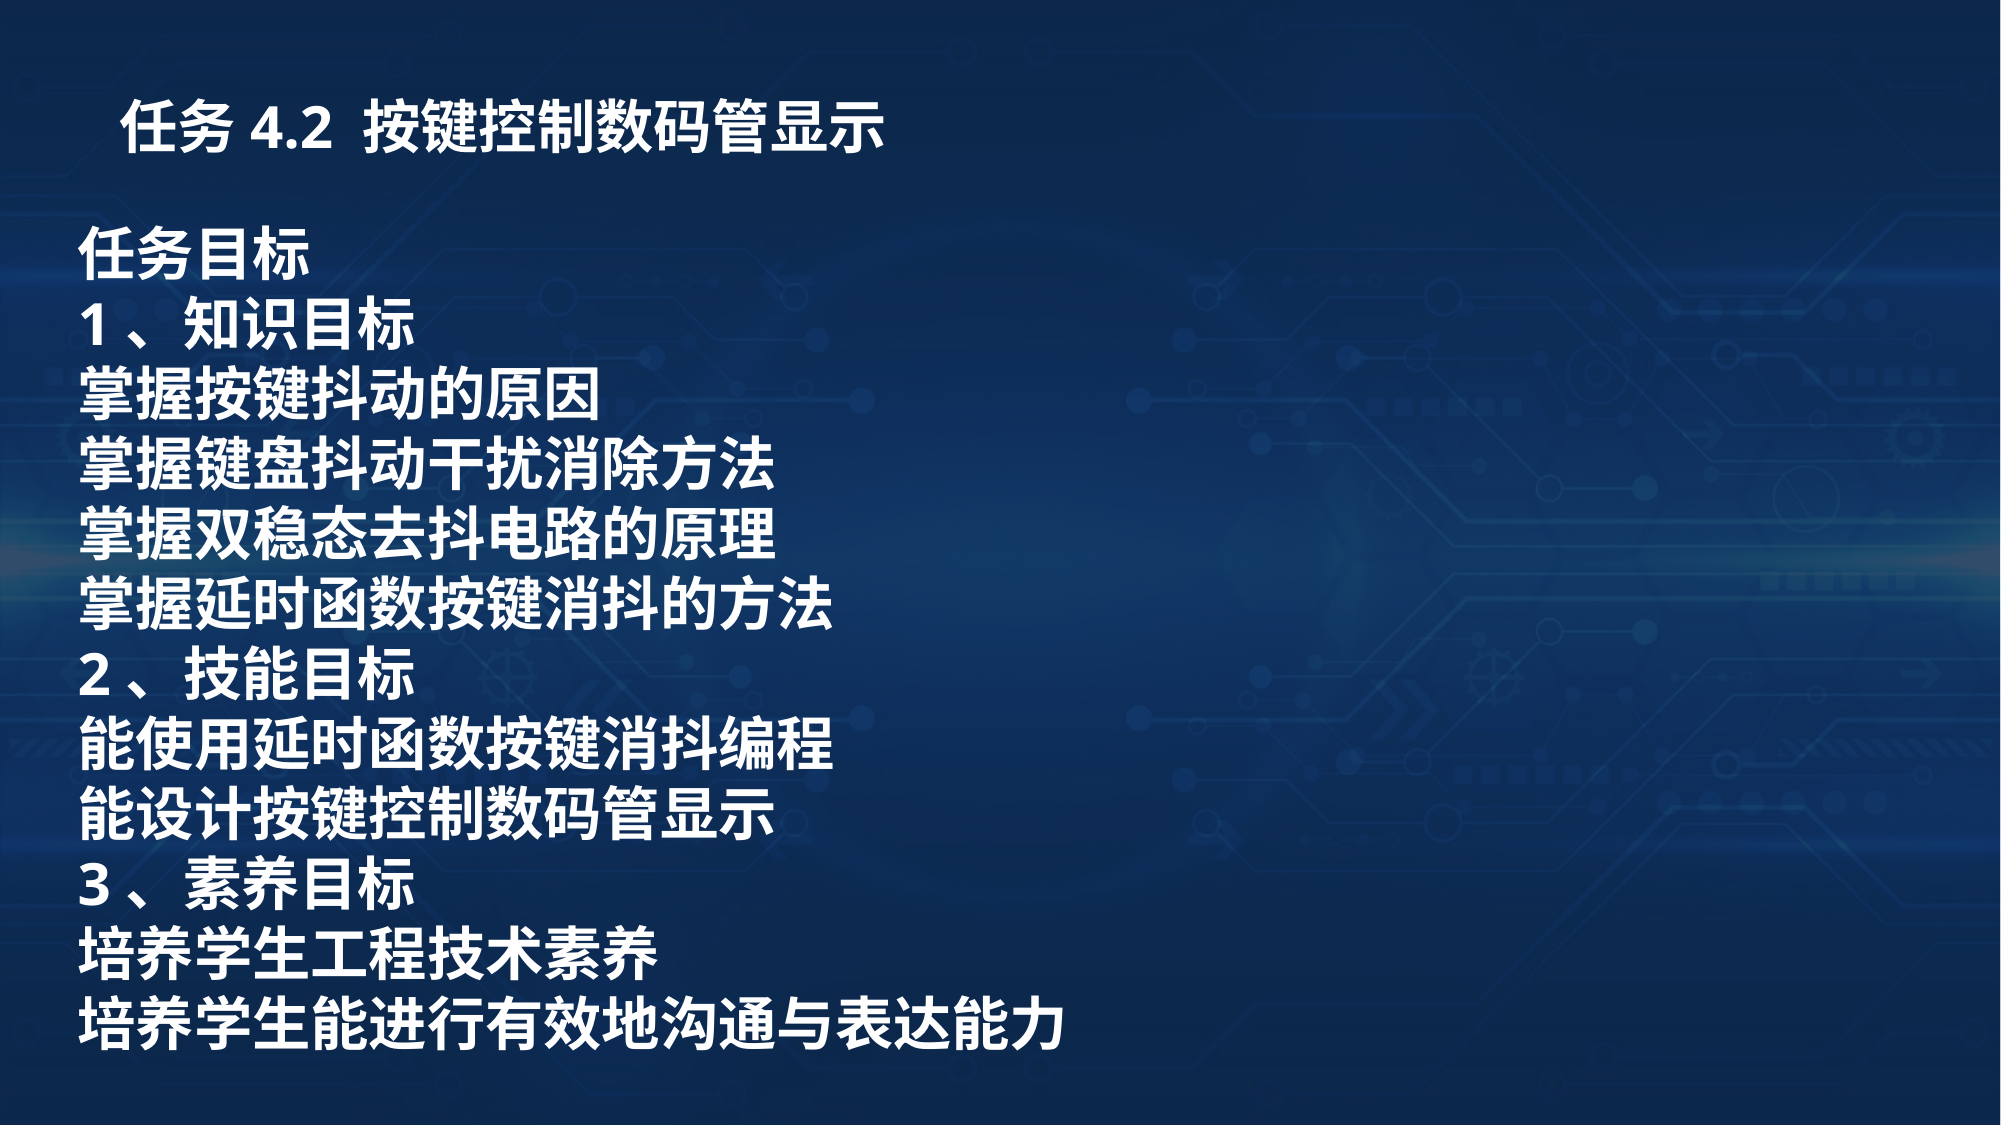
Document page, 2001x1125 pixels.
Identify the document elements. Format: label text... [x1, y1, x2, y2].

text_box 任务目标 1、知识目标 掌握按键抖动的原因 掌握键盘抖动干扰消除方法 掌握双稳态去抖电路的原理 掌握延时函数按键消抖的方法 2、技能目标 能使用延时函数按键消抖编程 能设计按键控制数码管显示 3、素养目标 培养学生工程技术素养 培养学生能进行有效地沟通与表达能力 [62, 209, 1774, 1125]
text_box 任务4.2 按键控制数码管显示 [104, 83, 939, 168]
